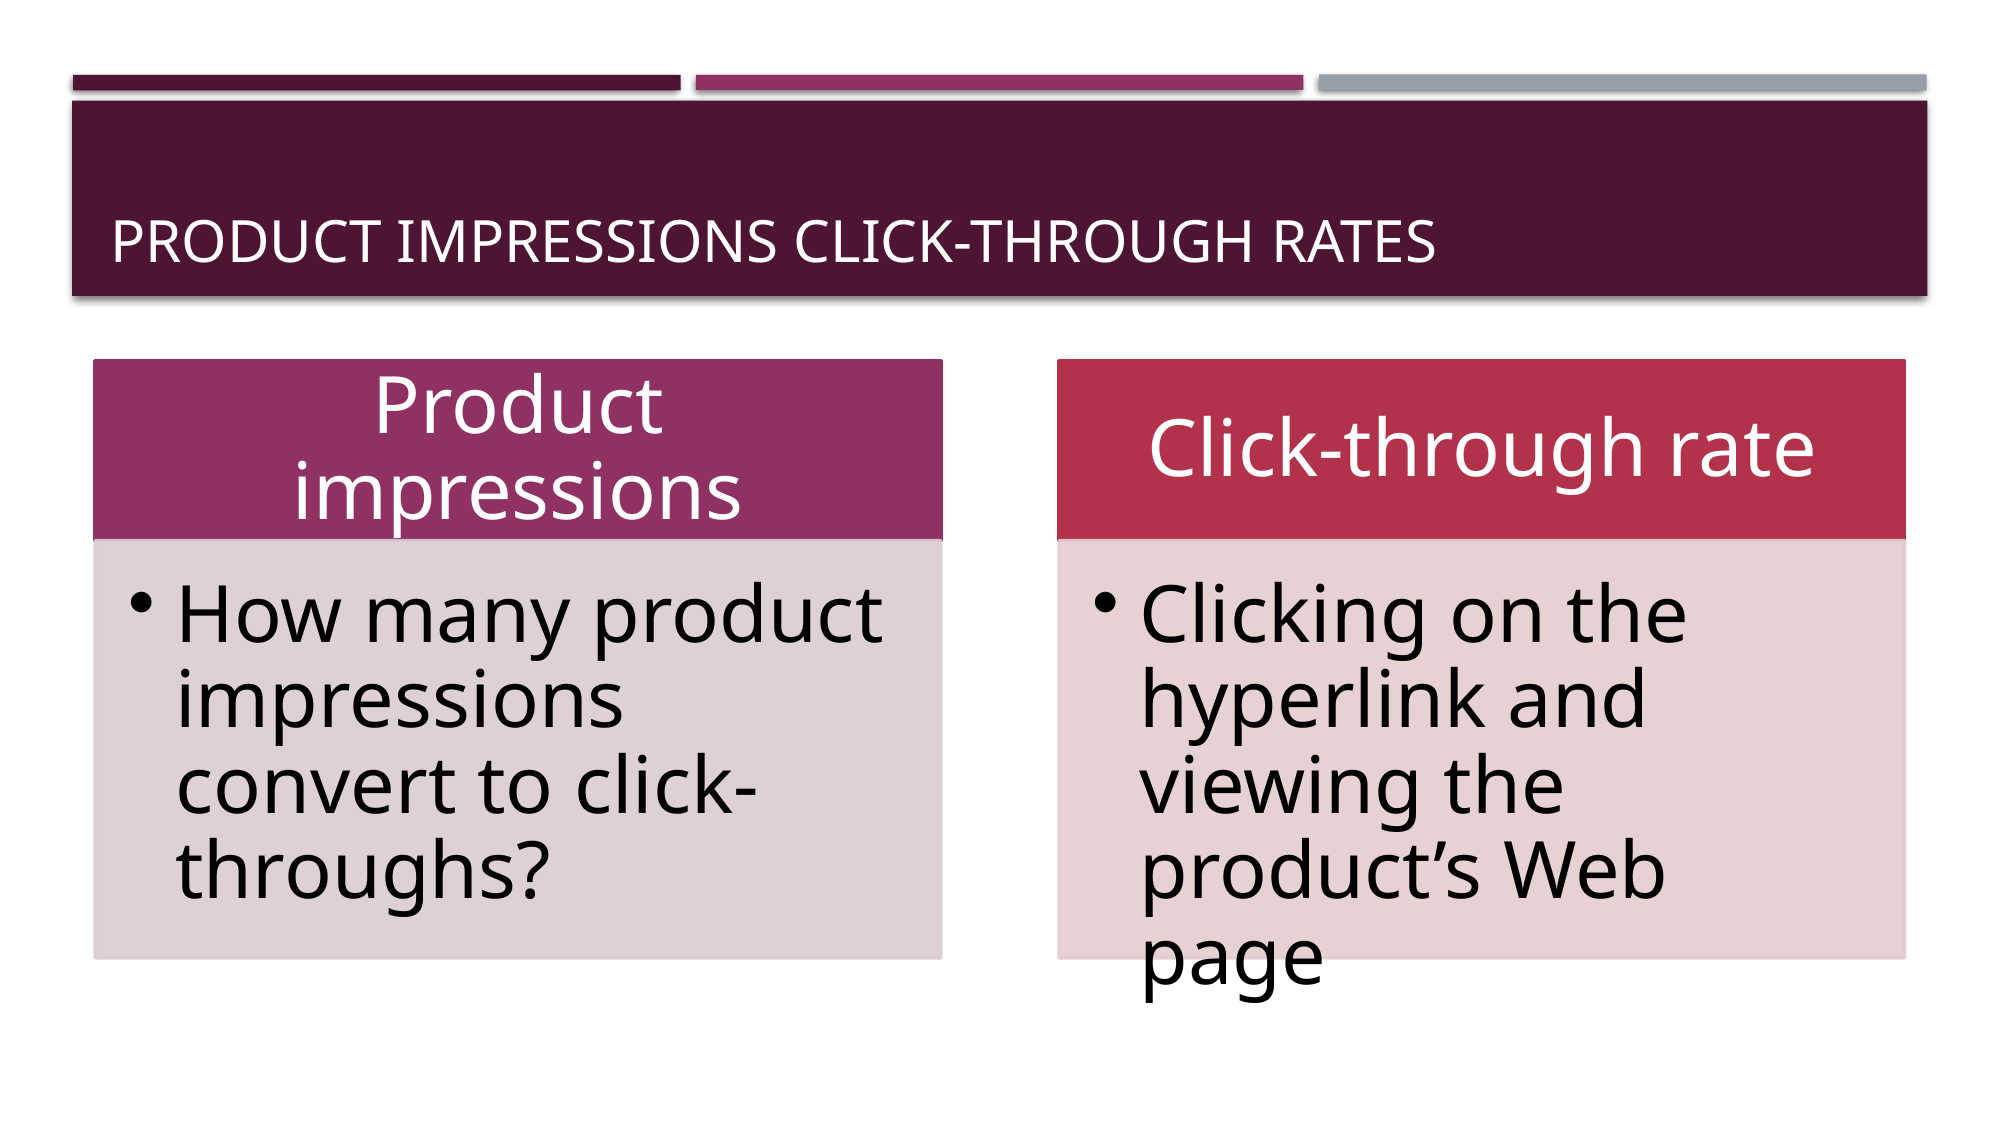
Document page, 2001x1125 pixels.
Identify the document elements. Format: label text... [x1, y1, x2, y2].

title Product impressions click-through rates [95, 115, 1905, 282]
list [94, 357, 1906, 962]
